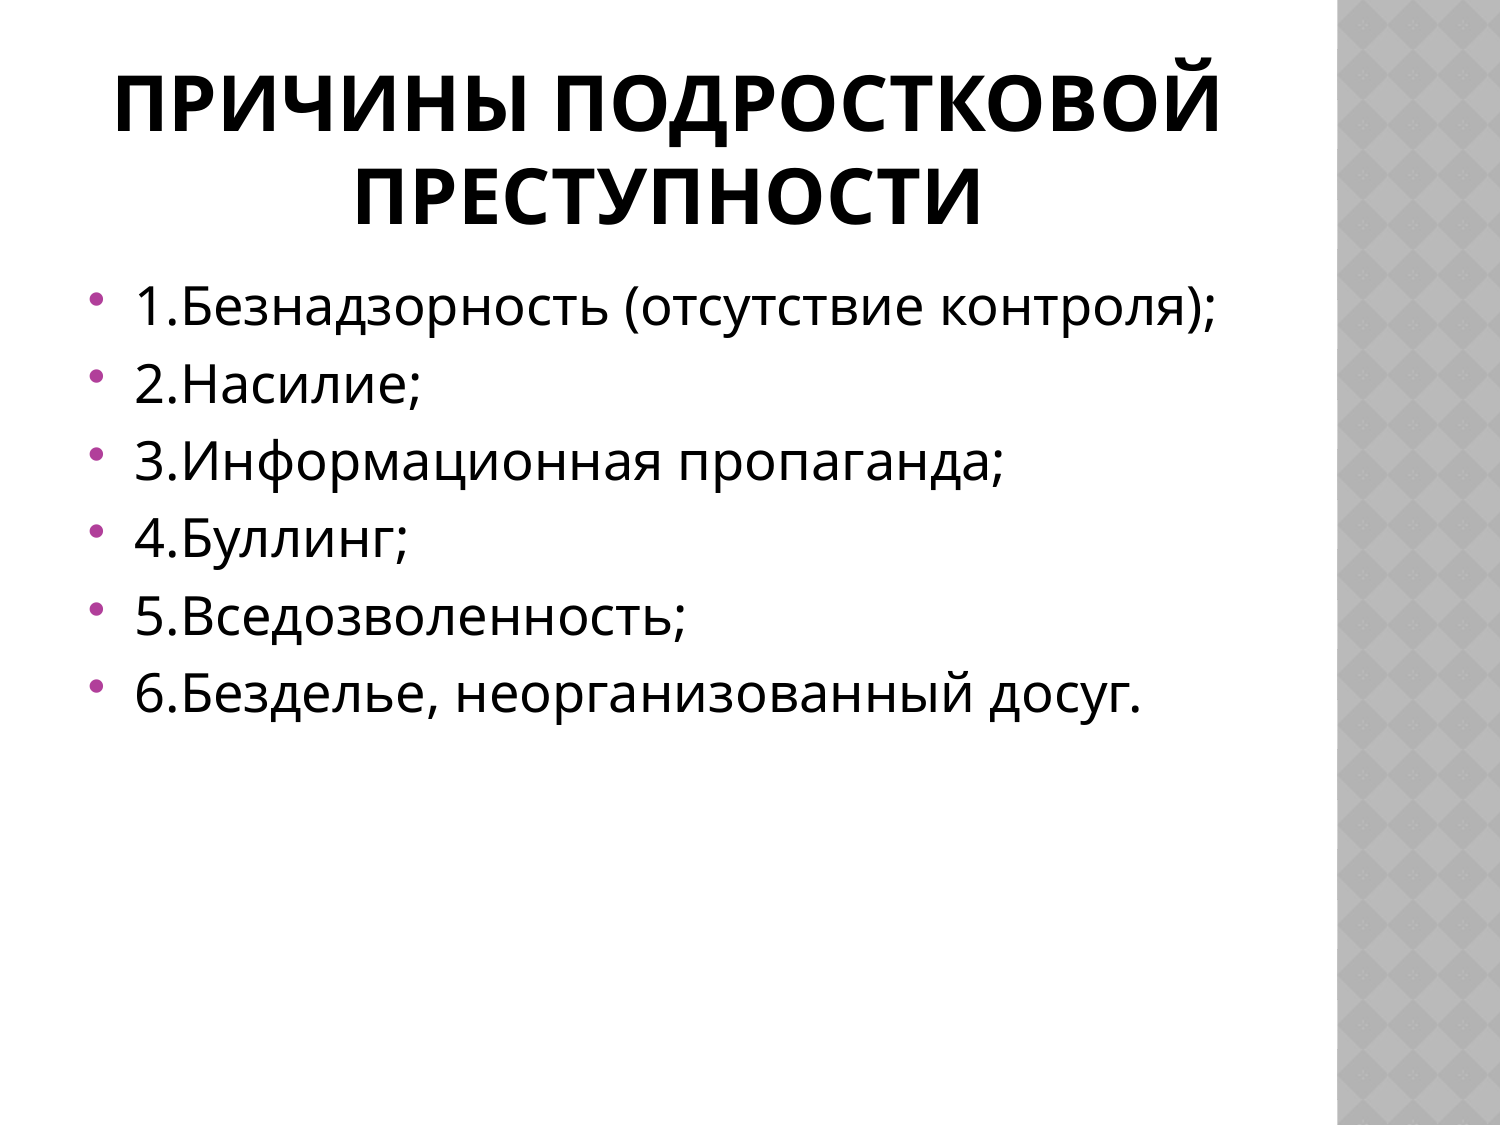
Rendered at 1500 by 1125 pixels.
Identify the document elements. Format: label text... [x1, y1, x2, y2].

list 1.Безнадзорность (отсутствие контроля); 2.Насилие; 3.Информационная пропаганда; 4.Буллинг; 5.Вседозволенность; 6.Безделье, неорганизованный досуг. [75, 264, 1263, 1059]
title Причины подростковой преступности [75, 52, 1263, 240]
